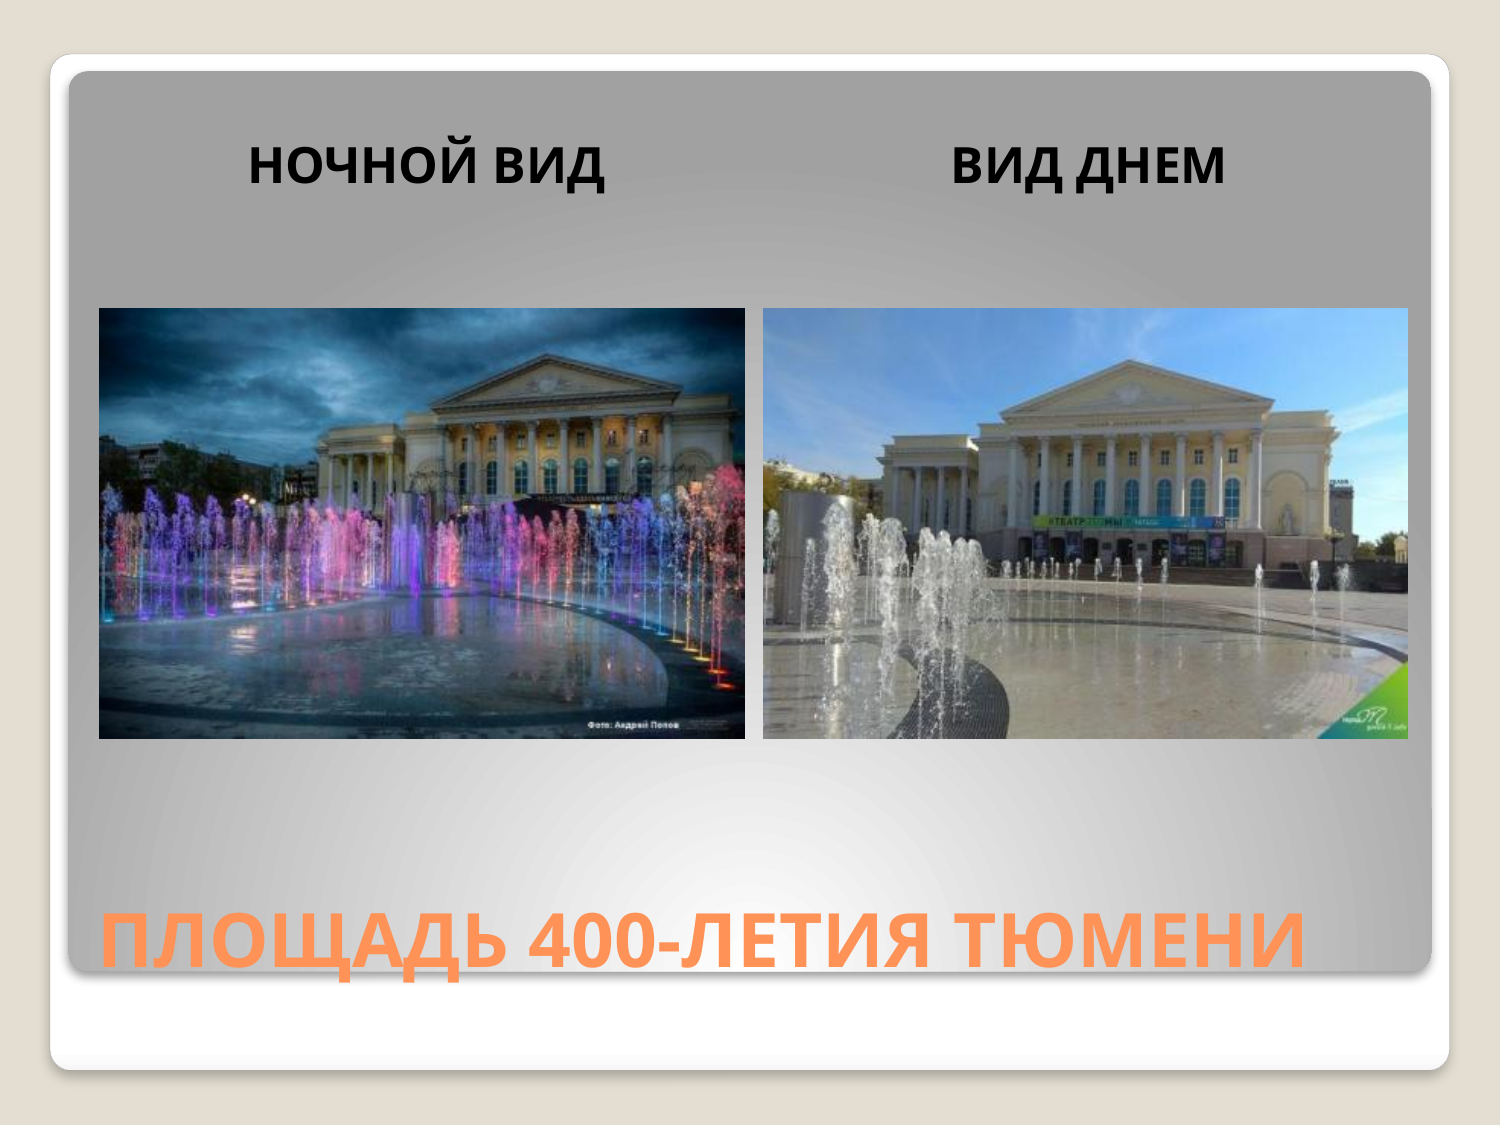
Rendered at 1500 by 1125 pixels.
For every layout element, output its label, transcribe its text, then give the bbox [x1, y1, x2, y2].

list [762, 308, 1409, 740]
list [99, 308, 745, 740]
title ПЛОЩАДЬ 400-ЛЕТИЯ ТЮМЕНИ [82, 817, 1425, 990]
list ВИД ДНЕМ [763, 95, 1409, 225]
list НОЧНОЙ ВИД [99, 95, 745, 225]
